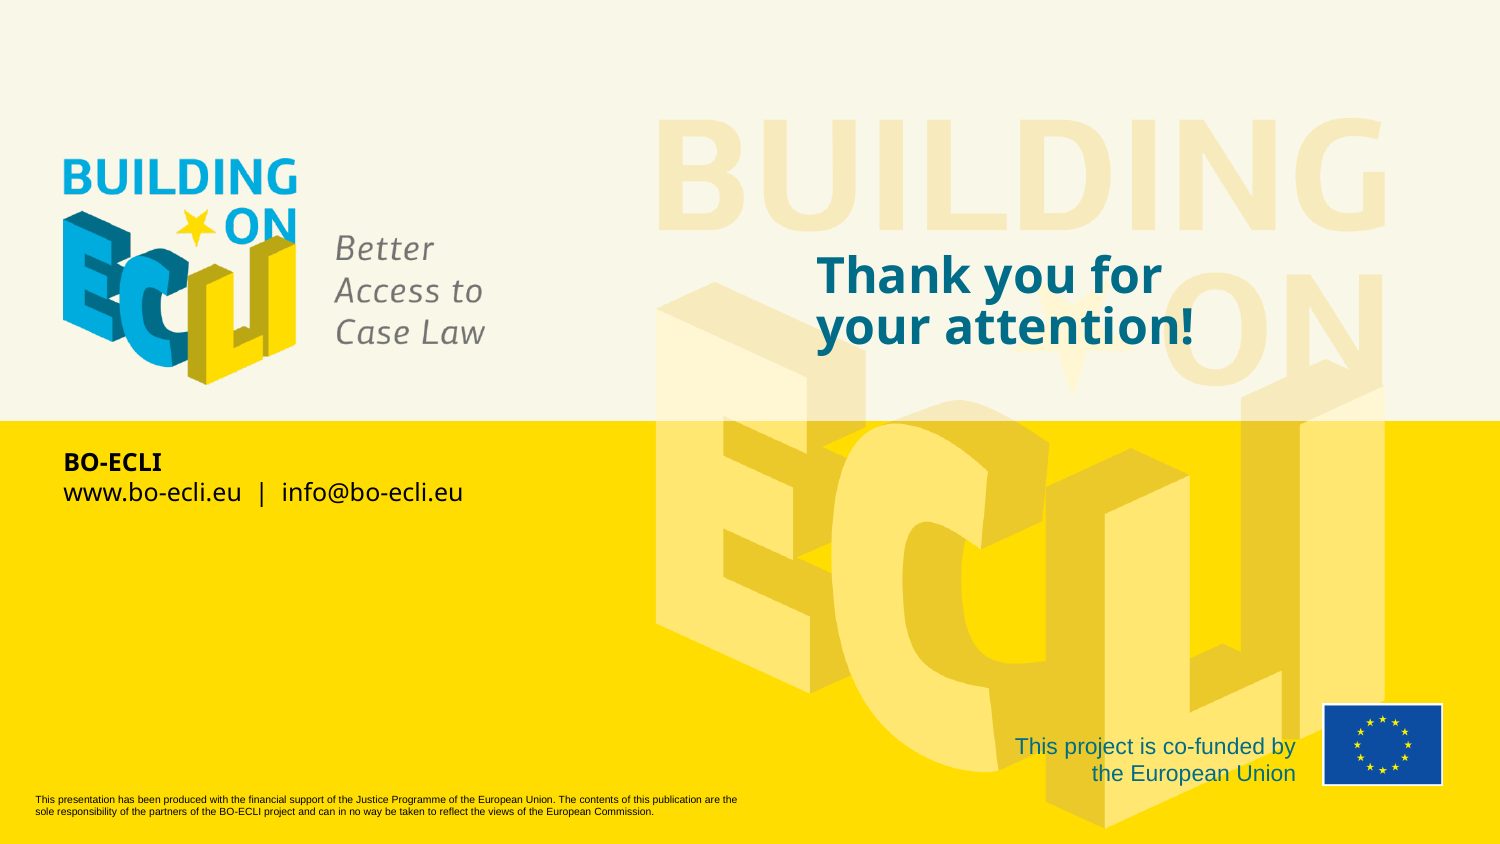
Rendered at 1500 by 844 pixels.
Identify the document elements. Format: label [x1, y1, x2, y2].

picture [0, 0, 1500, 844]
text_box [984, 703, 1444, 790]
